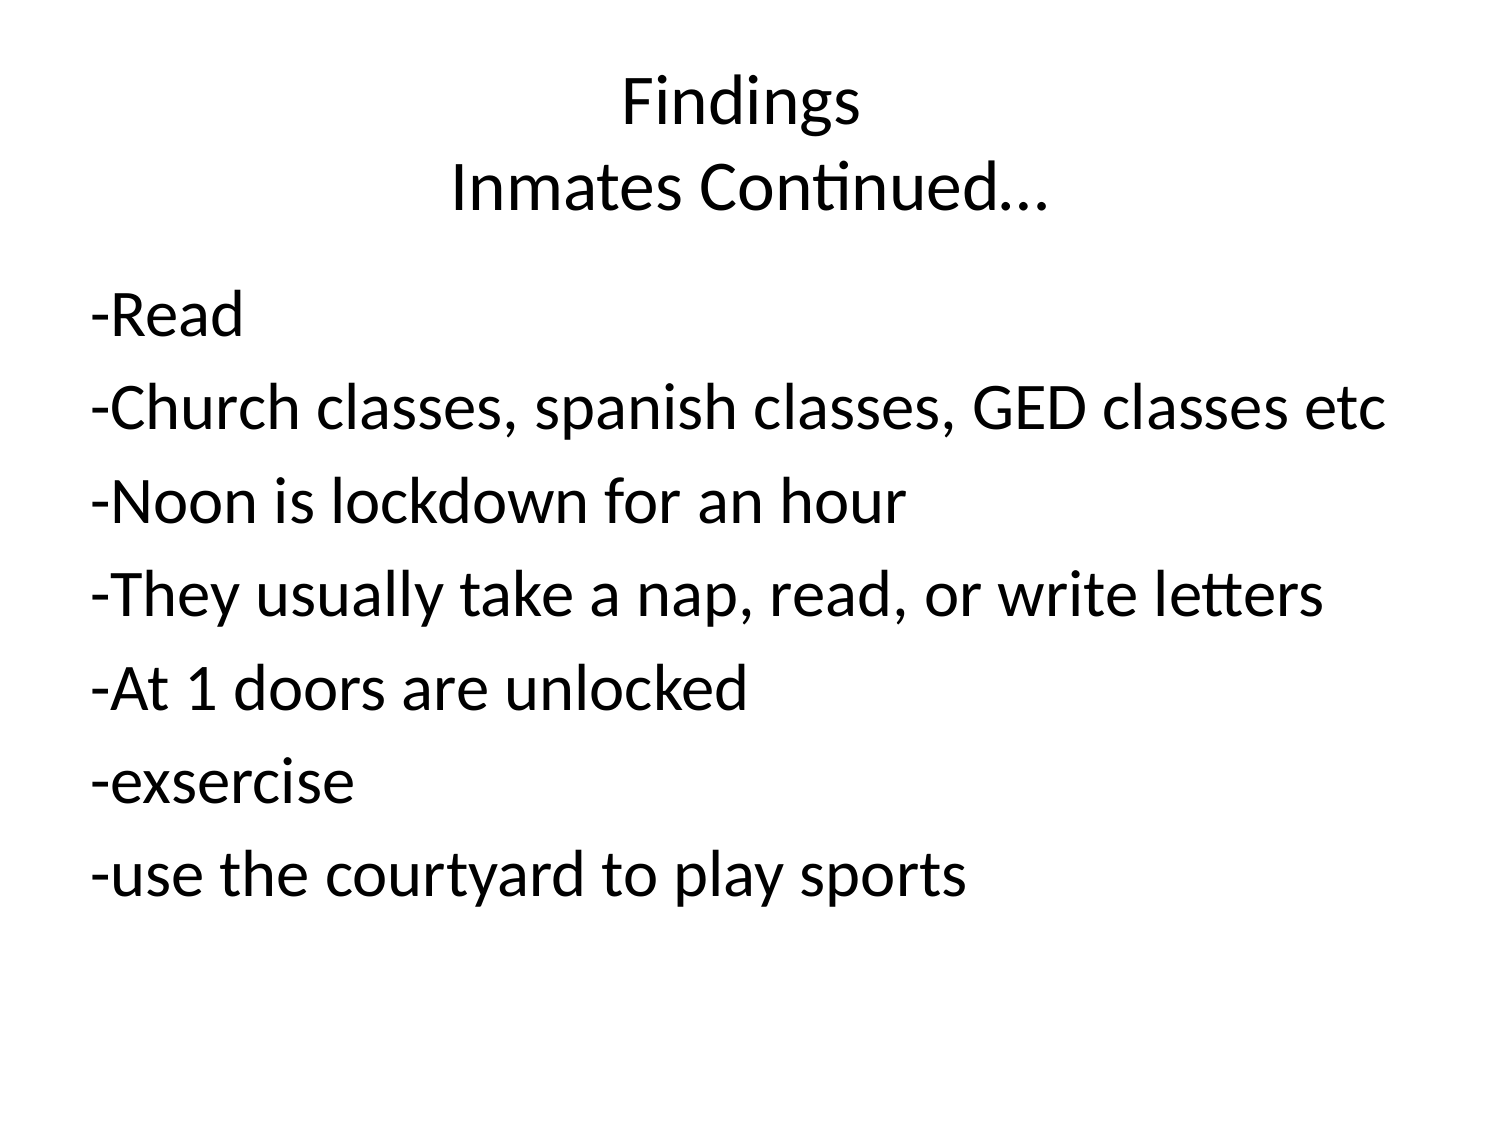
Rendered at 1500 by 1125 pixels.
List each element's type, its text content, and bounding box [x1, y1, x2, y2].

title Findings Inmates Continued… [75, 45, 1425, 233]
list -Read -Church classes, spanish classes, GED classes etc -Noon is lockdown for an hour -They usually take a nap, read, or write letters -At 1 doors are unlocked -exsercise -use the courtyard to play sports [75, 262, 1425, 1005]
